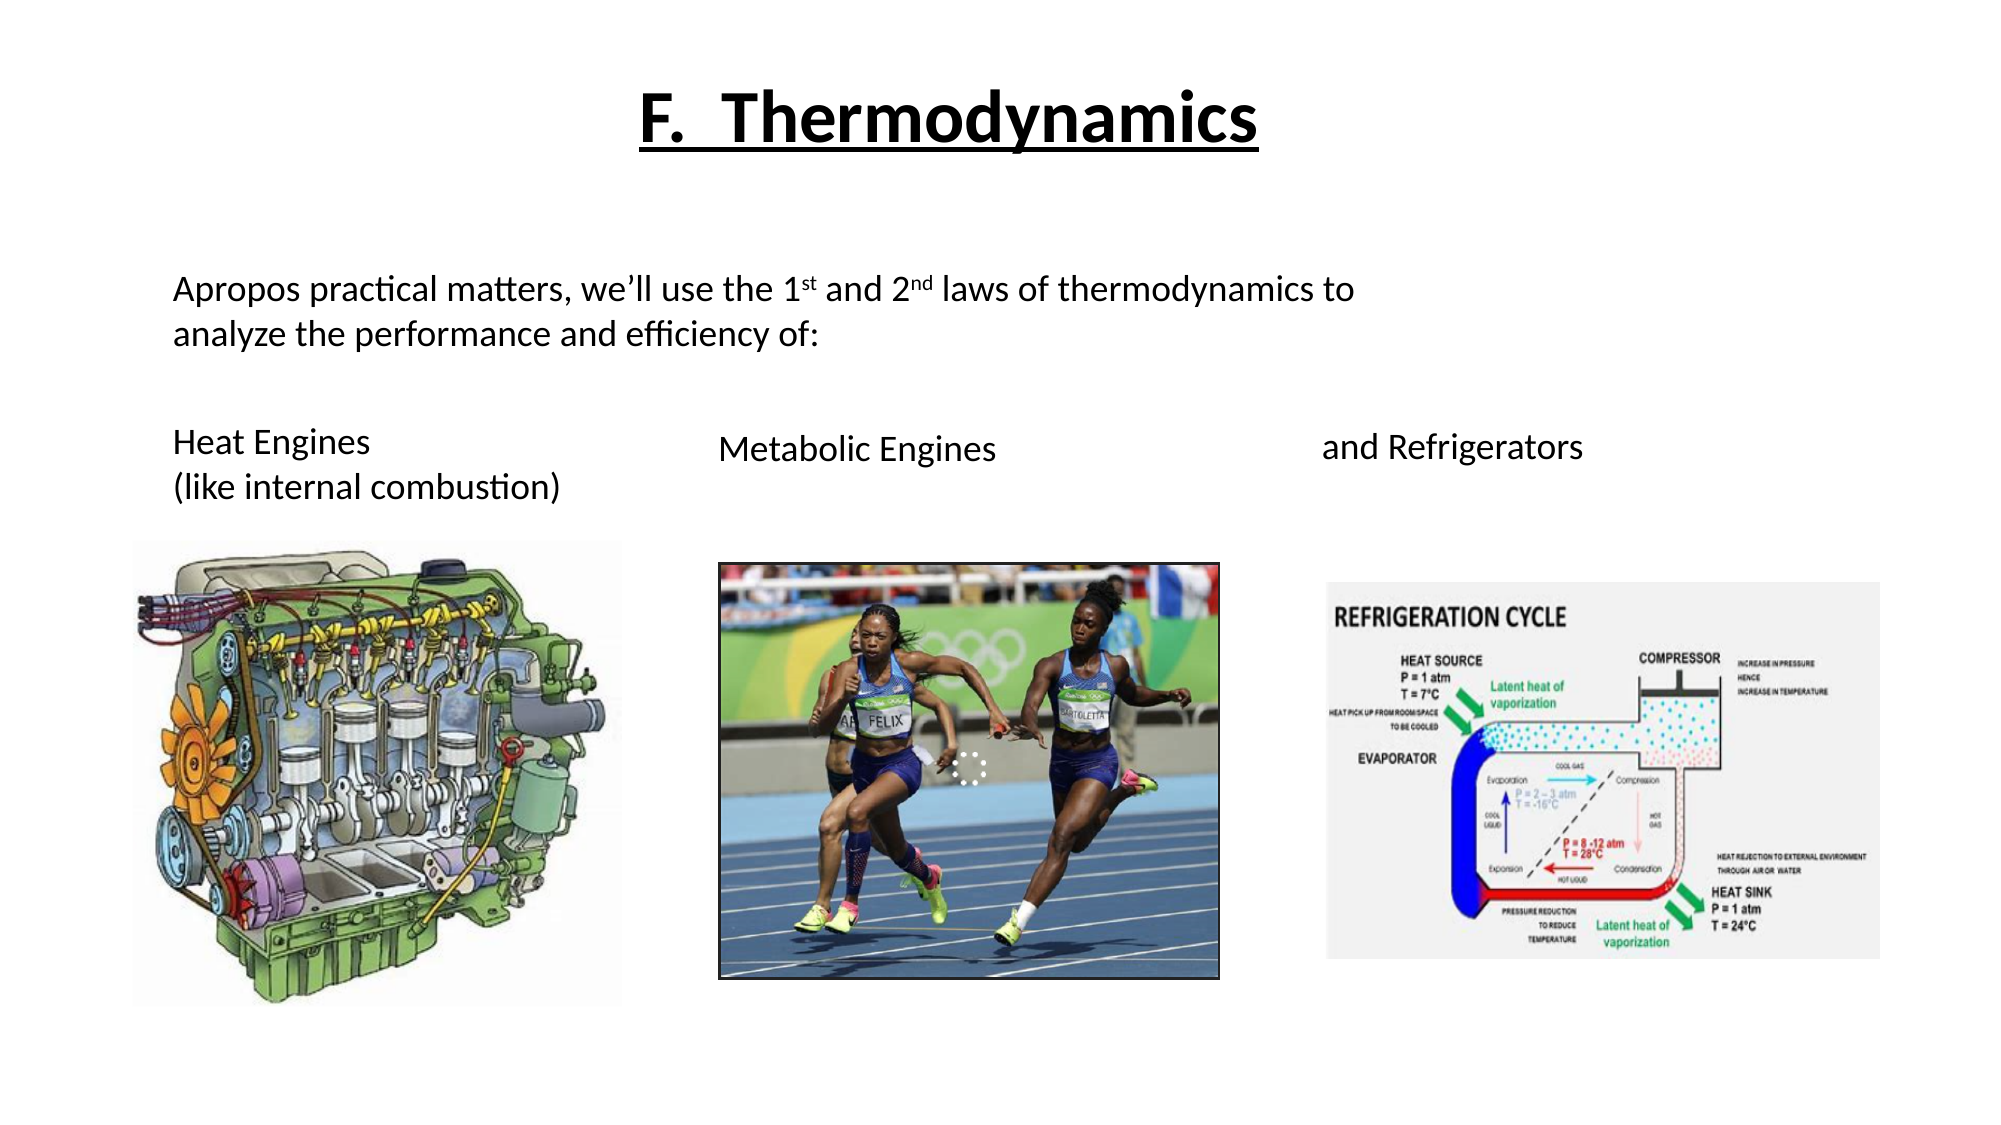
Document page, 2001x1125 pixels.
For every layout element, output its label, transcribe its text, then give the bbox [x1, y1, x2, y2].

picture [1317, 582, 1880, 959]
text_box and Refrigerators [1307, 414, 1599, 475]
text_box Metabolic Engines [703, 416, 1012, 476]
picture [120, 538, 622, 1014]
picture [718, 562, 1220, 980]
text_box Heat Engines (like internal combustion) [158, 409, 622, 514]
text_box F. Thermodynamics [624, 59, 1275, 165]
text_box Apropos practical matters, we’ll use the 1st and 2nd laws of thermodynamics to analyze the performance and efficiency of: [158, 256, 1484, 362]
